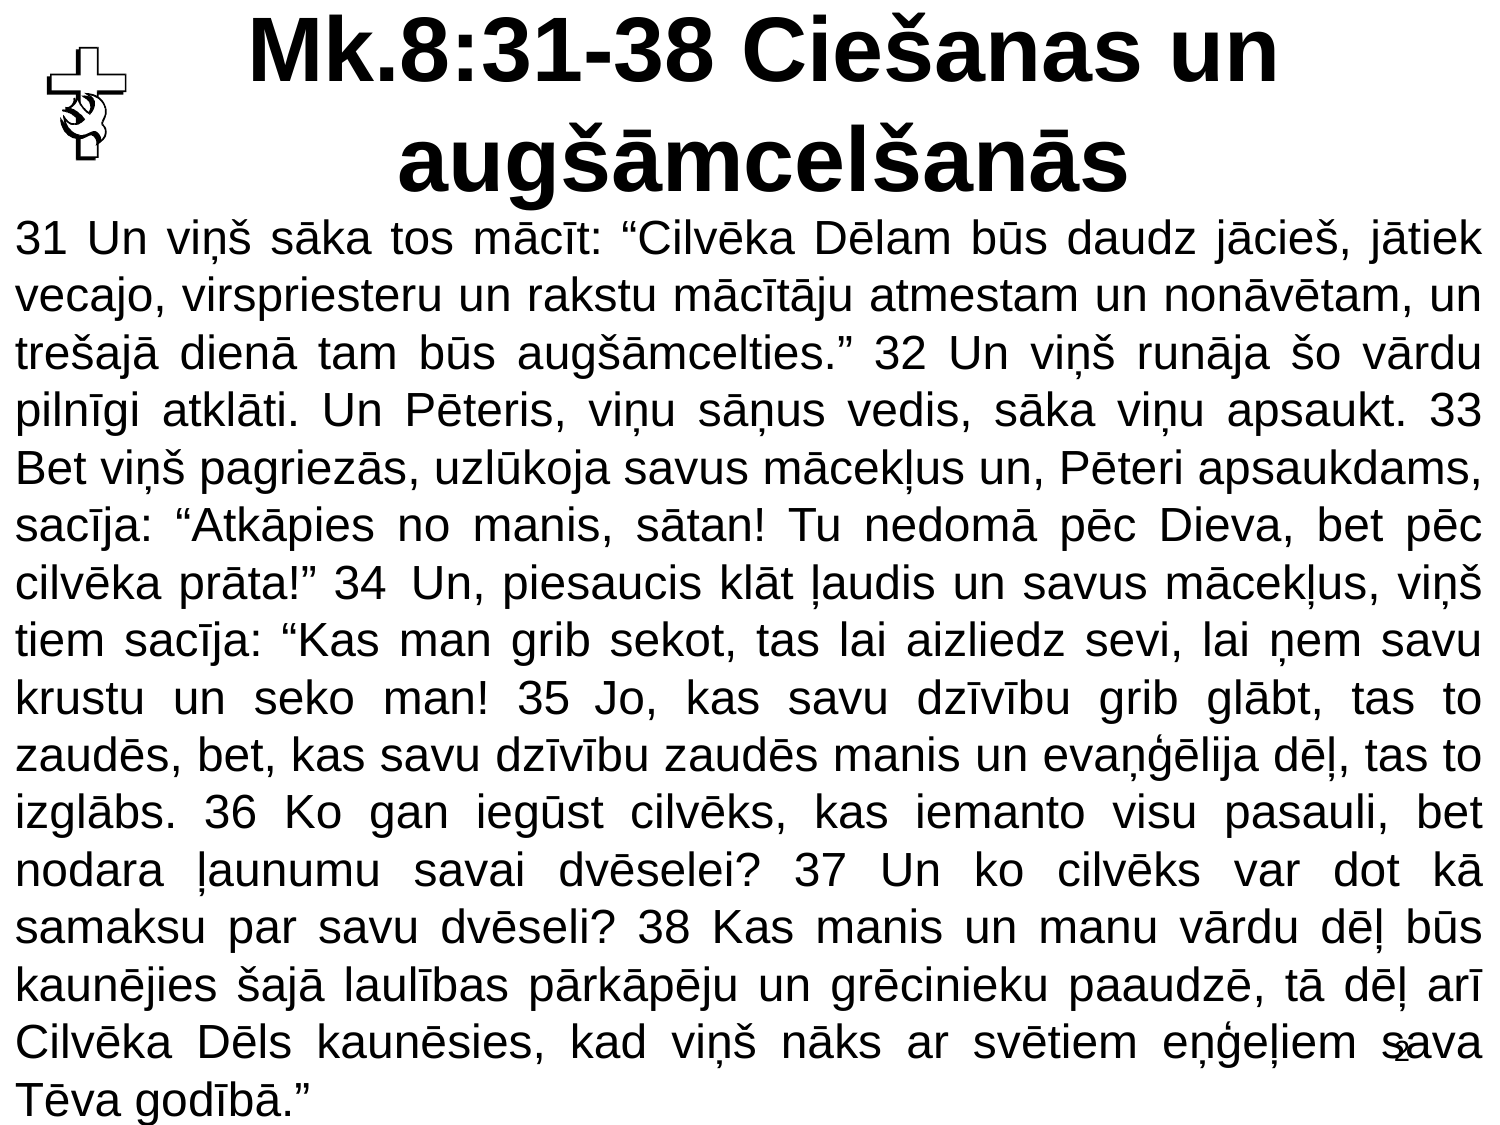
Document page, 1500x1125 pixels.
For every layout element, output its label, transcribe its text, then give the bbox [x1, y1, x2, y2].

title Mk.8:31-38 Ciešanas un augšāmcelšanās [29, 11, 1500, 188]
picture [46, 46, 127, 161]
text_box 31 Un viņš sāka tos mācīt: “Cilvēka Dēlam būs daudz jācieš, jātiek vecajo, virspriesteru un rakstu mācītāju atmestam un nonāvētam, un trešajā dienā tam būs augšāmcelties.” 32 Un viņš runāja šo vārdu pilnīgi atklāti. Un Pēteris, viņu sāņus vedis, sāka viņu apsaukt. 33 Bet viņš pagriezās, uzlūkoja savus mācekļus un, Pēteri apsaukdams, sacīja: “Atkāpies no manis, sātan! Tu nedomā pēc Dieva, bet pēc cilvēka prāta!” 34 Un, piesaucis klāt ļaudis un savus mācekļus, viņš tiem sacīja: “Kas man grib sekot, tas lai aizliedz sevi, lai ņem savu krustu un seko man! 35 Jo, kas savu dzīvību grib glābt, tas to zaudēs, bet, kas savu dzīvību zaudēs manis un evaņģēlija dēļ, tas to izglābs. 36 Ko gan iegūst cilvēks, kas iemanto visu pasauli, bet nodara ļaunumu savai dvēselei? 37 Un ko cilvēks var dot kā samaksu par savu dvēseli? 38 Kas manis un manu vārdu dēļ būs kaunējies šajā laulības pārkāpēju un grēcinieku paaudzē, tā dēļ arī Cilvēka Dēls kaunēsies, kad viņš nāks ar svētiem eņģeļiem sava Tēva godībā.” [0, 199, 1500, 1125]
